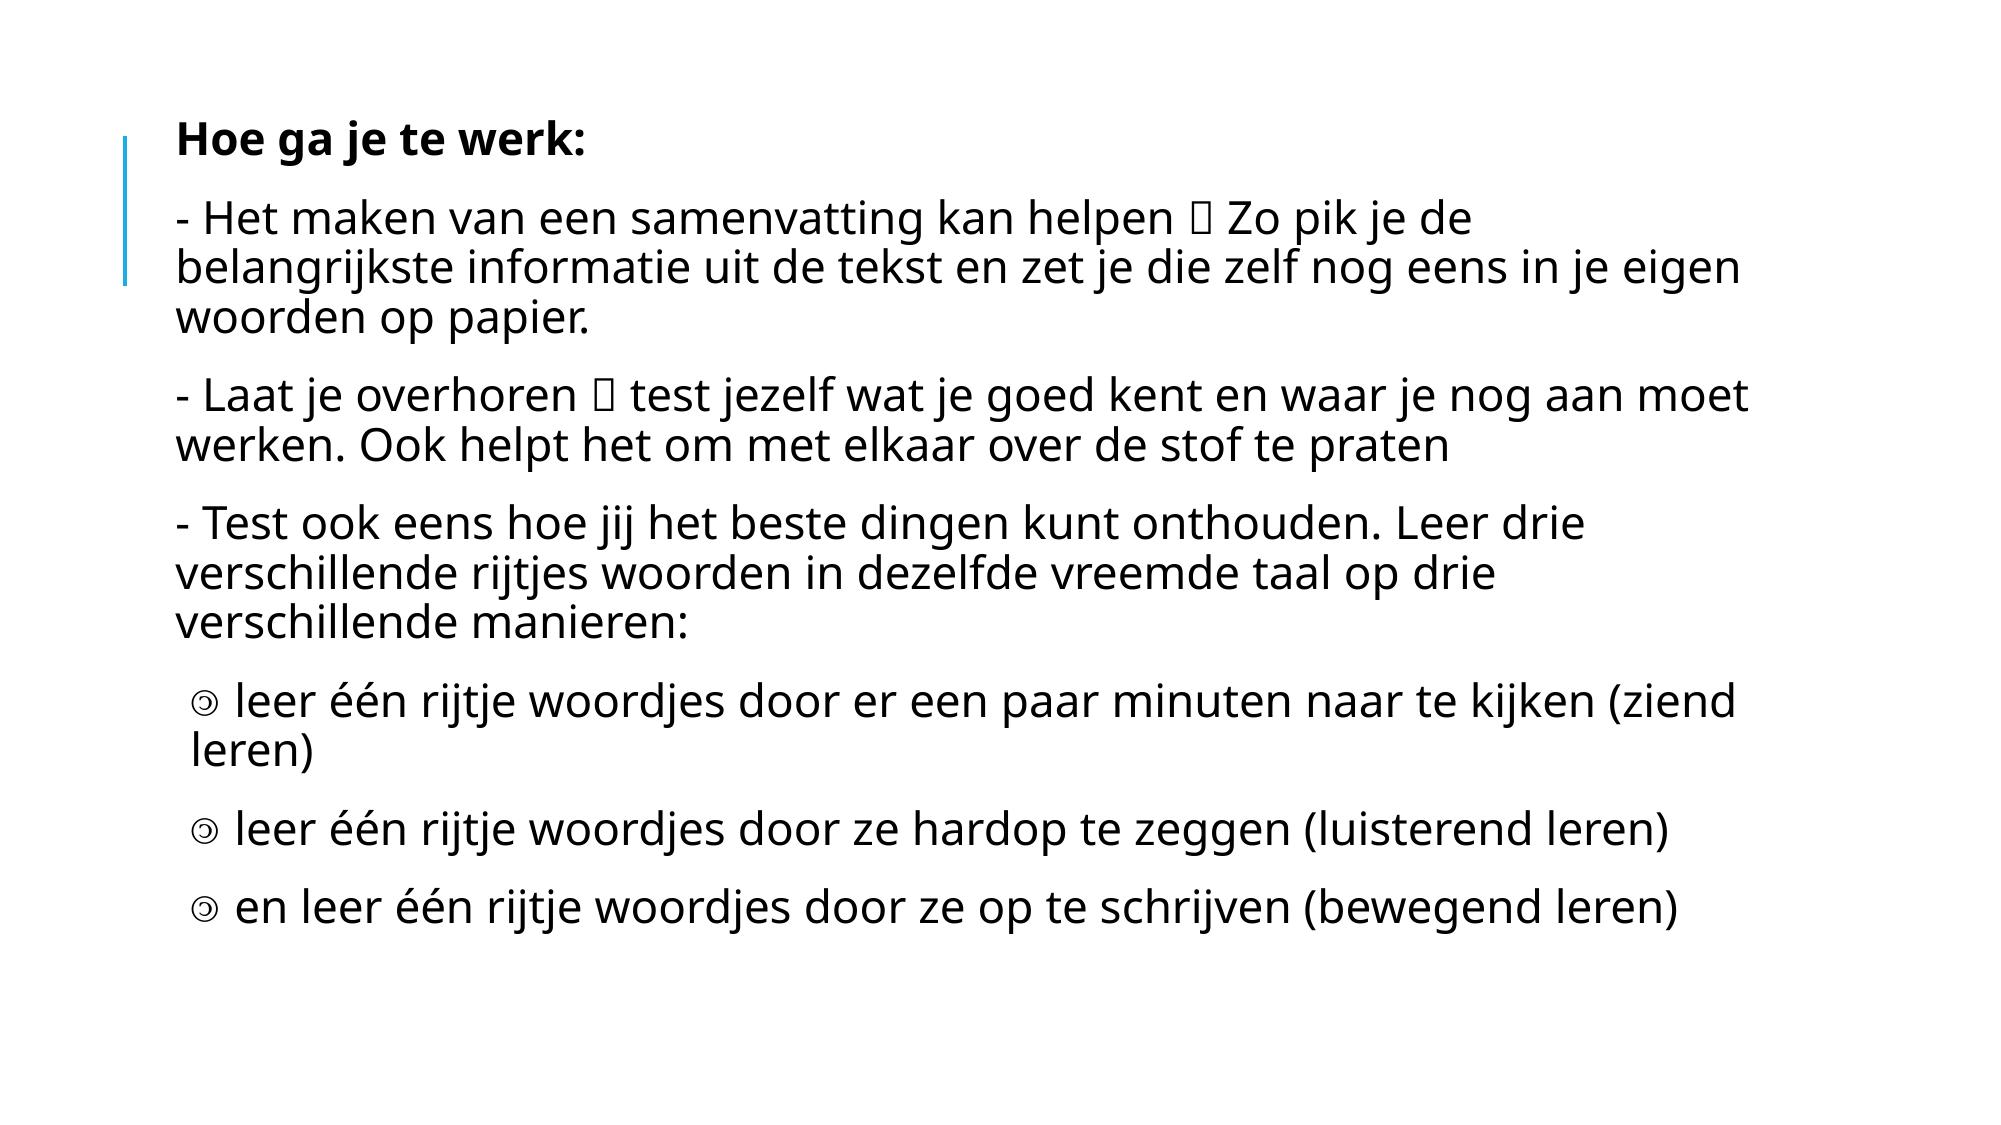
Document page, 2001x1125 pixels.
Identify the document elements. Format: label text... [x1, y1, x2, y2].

list Hoe ga je te werk: - Het maken van een samenvatting kan helpen  Zo pik je de belangrijkste informatie uit de tekst en zet je die zelf nog eens in je eigen woorden op papier. - Laat je overhoren  test jezelf wat je goed kent en waar je nog aan moet werken. Ook helpt het om met elkaar over de stof te praten - Test ook eens hoe jij het beste dingen kunt onthouden. Leer drie verschillende rijtjes woorden in dezelfde vreemde taal op drie verschillende manieren:  leer één rijtje woordjes door er een paar minuten naar te kijken (ziend leren)  leer één rijtje woordjes door ze hardop te zeggen (luisterend leren)  en leer één rijtje woordjes door ze op te schrijven (bewegend leren) [168, 108, 1763, 1035]
